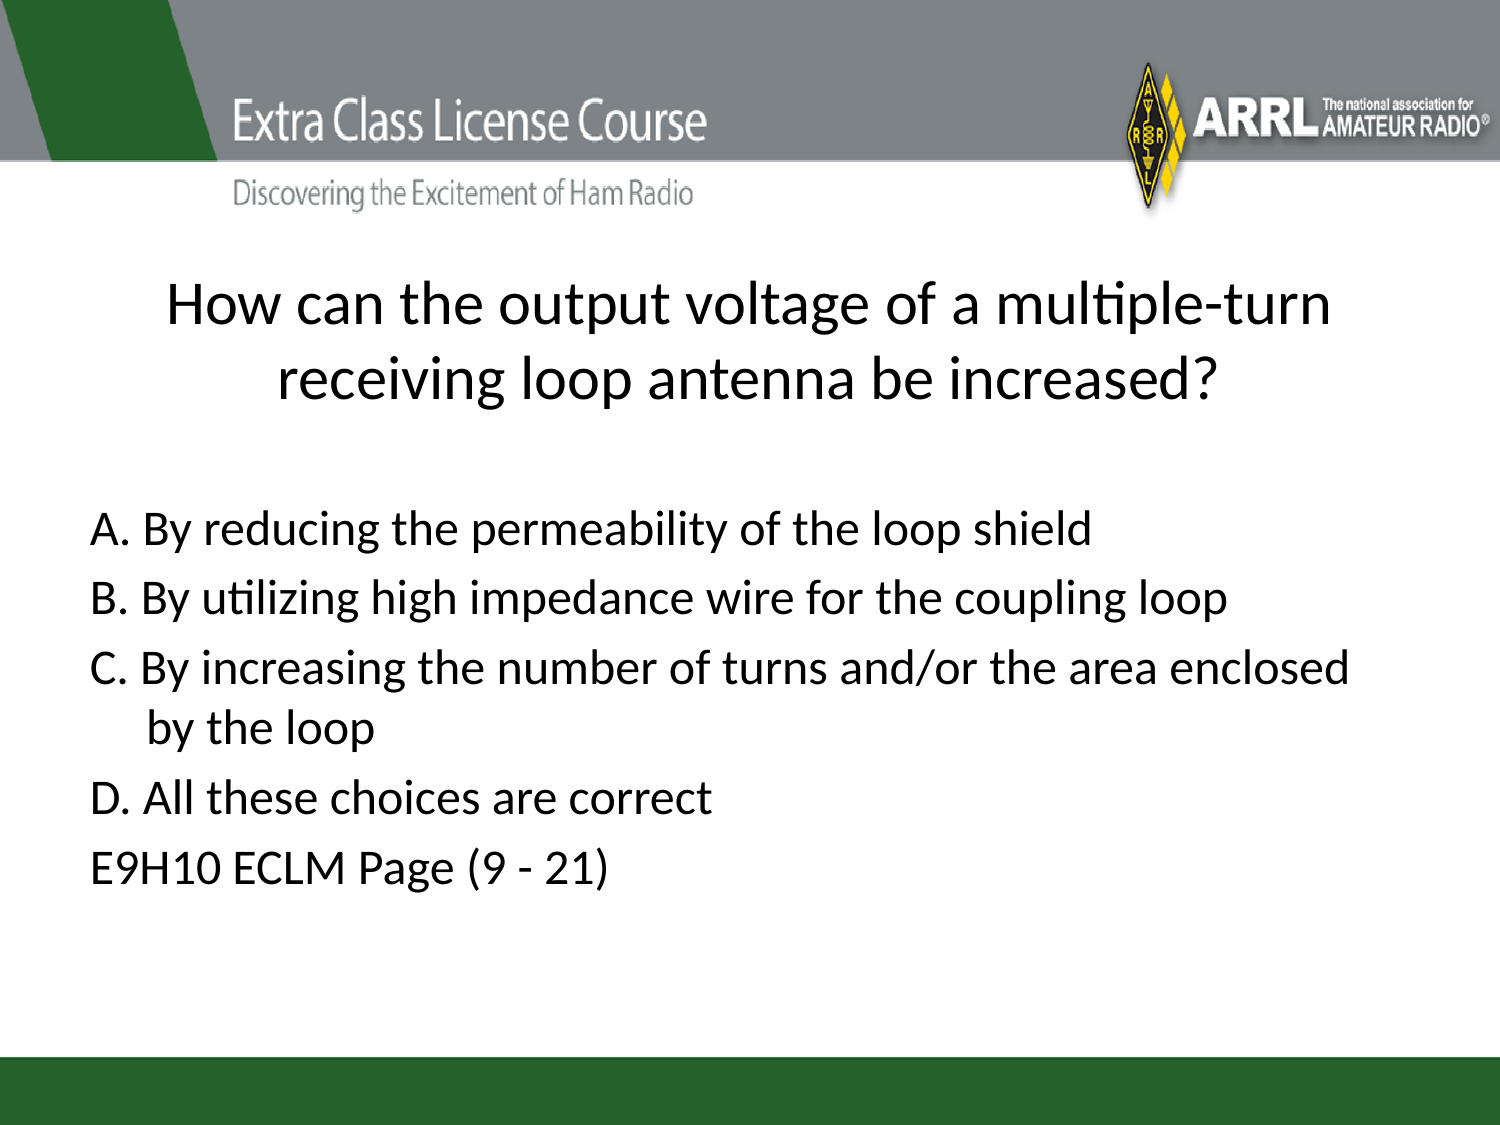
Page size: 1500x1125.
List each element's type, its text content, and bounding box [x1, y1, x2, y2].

title How can the output voltage of a multiple-turn receiving loop antenna be increased? [75, 254, 1425, 435]
picture [0, 0, 1500, 1125]
list A. By reducing the permeability of the loop shield B. By utilizing high impedance wire for the coupling loop C. By increasing the number of turns and/or the area enclosed by the loop D. All these choices are correct E9H10 ECLM Page (9 - 21) [75, 487, 1425, 1005]
